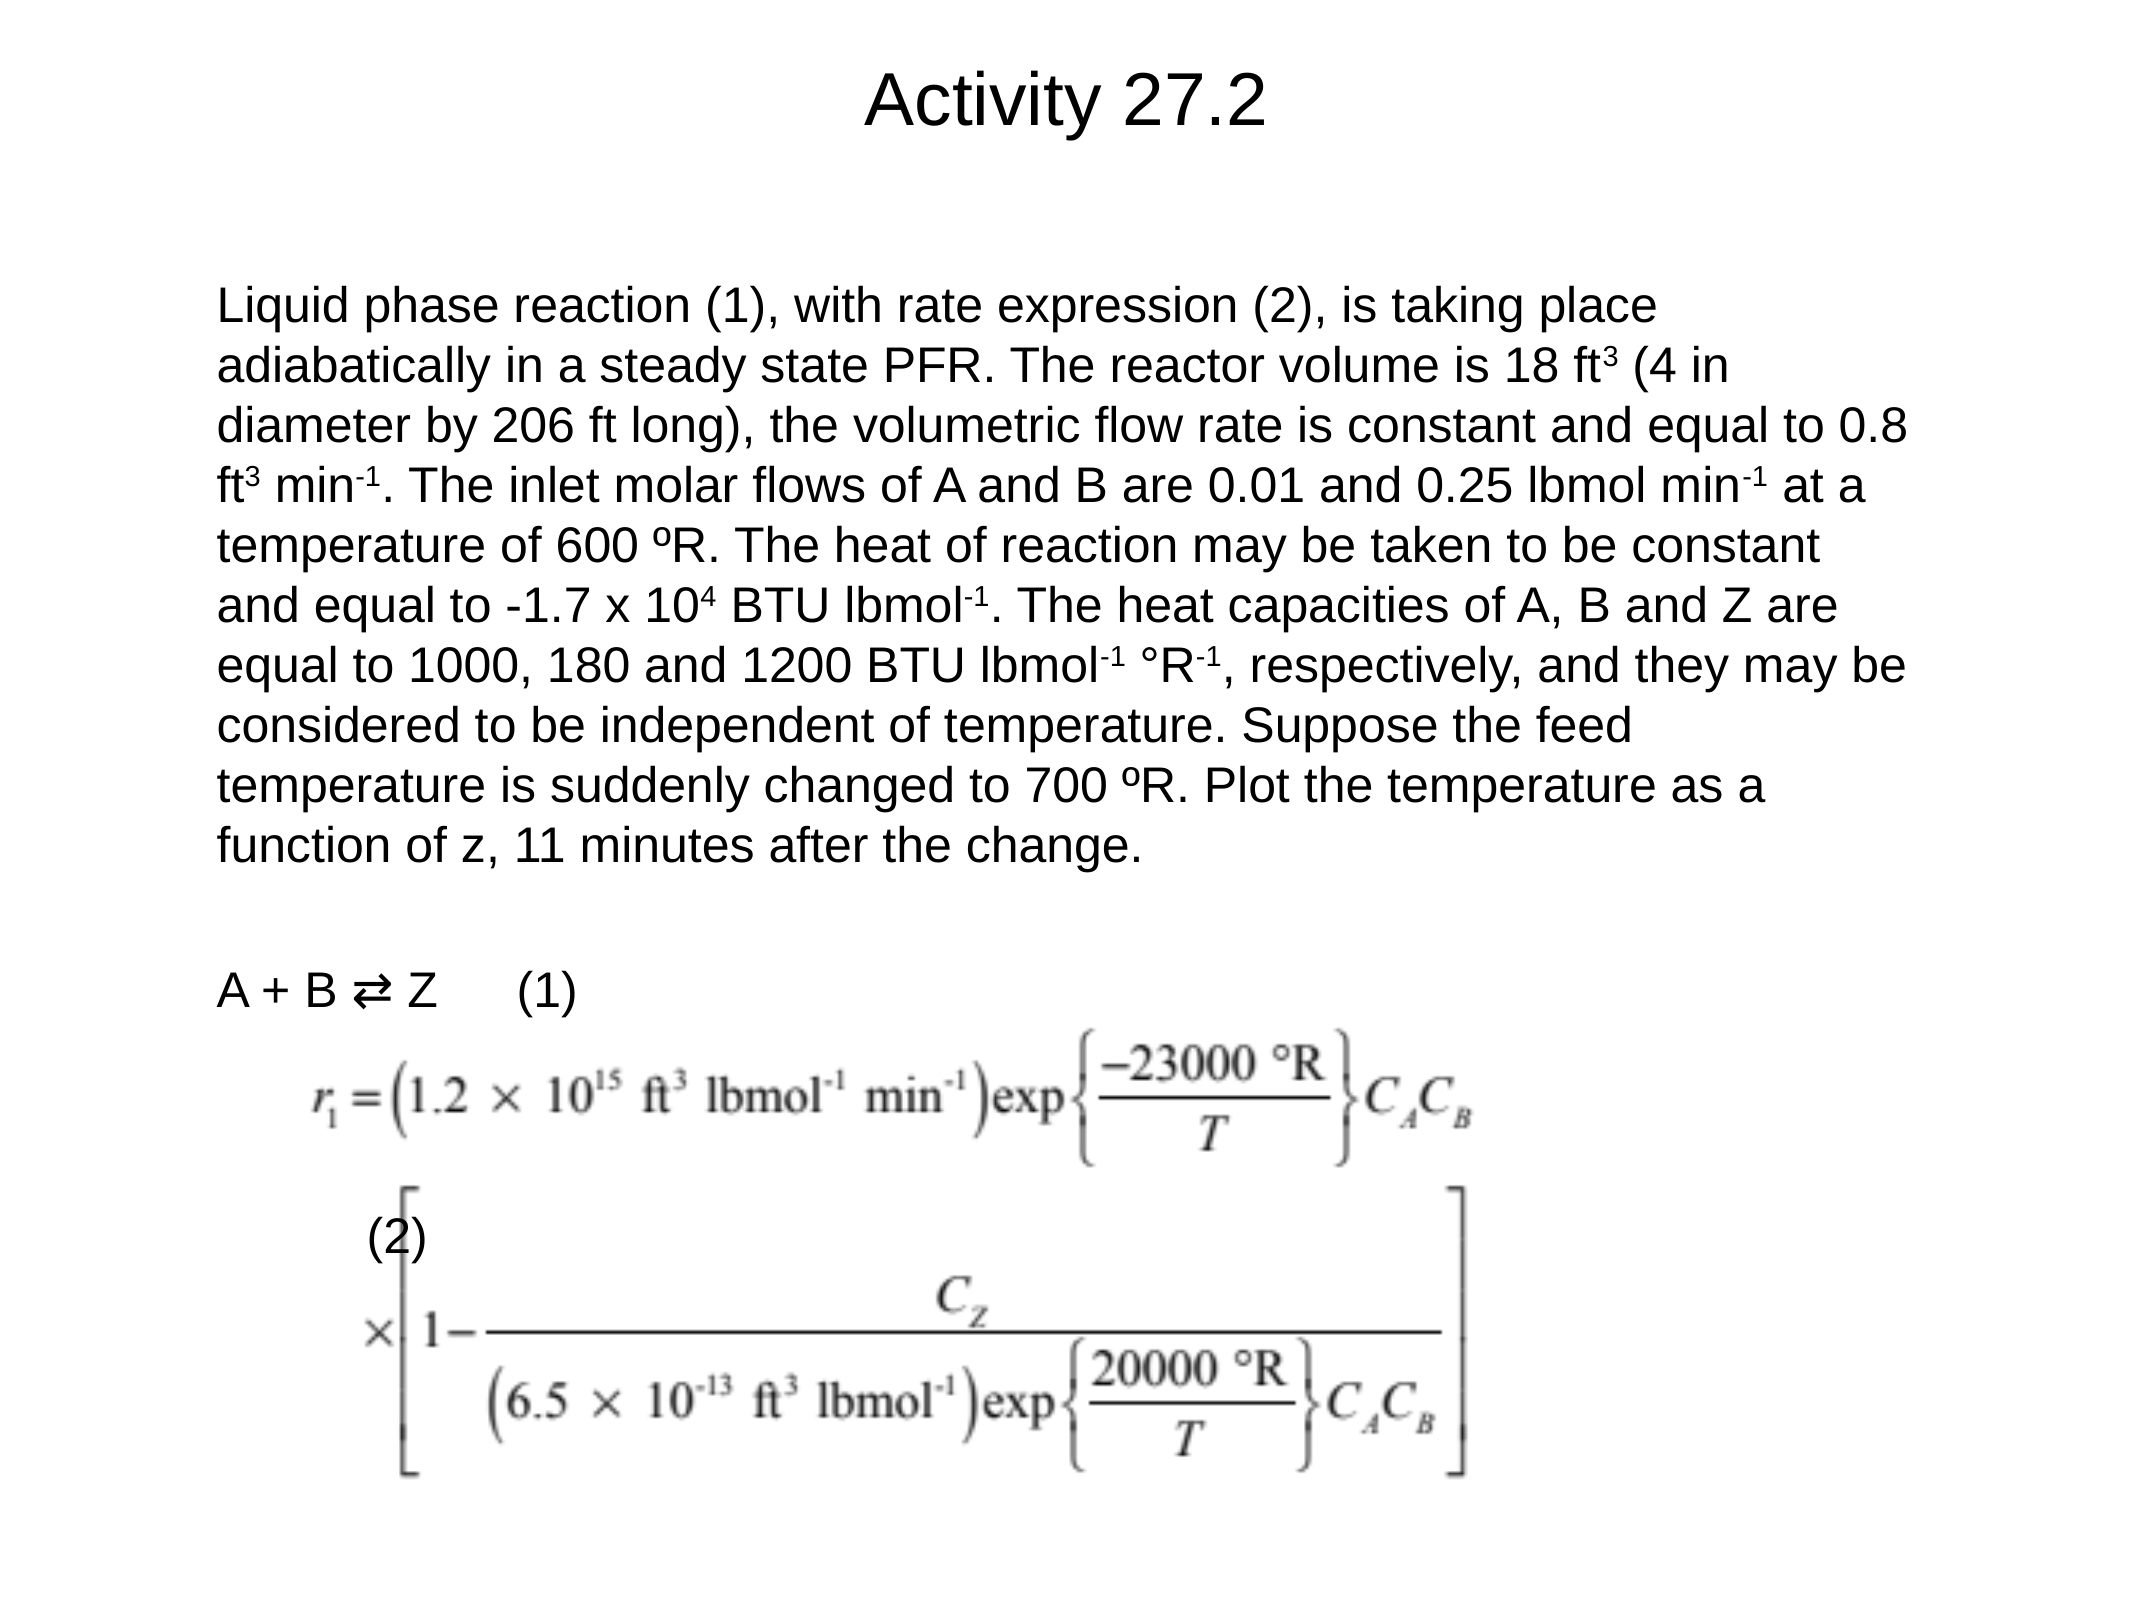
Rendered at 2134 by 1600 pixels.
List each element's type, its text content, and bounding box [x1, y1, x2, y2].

title Activity 27.2 [208, 41, 1925, 250]
list Liquid phase reaction (1), with rate expression (2), is taking place adiabatically in a steady state PFR. The reactor volume is 18 ft3 (4 in diameter by 206 ft long), the volumetric flow rate is constant and equal to 0.8 ft3 min-1. The inlet molar flows of A and B are 0.01 and 0.25 lbmol min-1 at a temperature of 600 ºR. The heat of reaction may be taken to be constant and equal to -1.7 x 104 BTU lbmol-1. The heat capacities of A, B and Z are equal to 1000, 180 and 1200 BTU lbmol-1 °R-1, respectively, and they may be considered to be independent of temperature. Suppose the feed temperature is suddenly changed to 700 ºR. Plot the temperature as a function of z, 11 minutes after the change. A + B ⇄ Z (1) (2) [208, 264, 1925, 1463]
picture [305, 1020, 1478, 1481]
